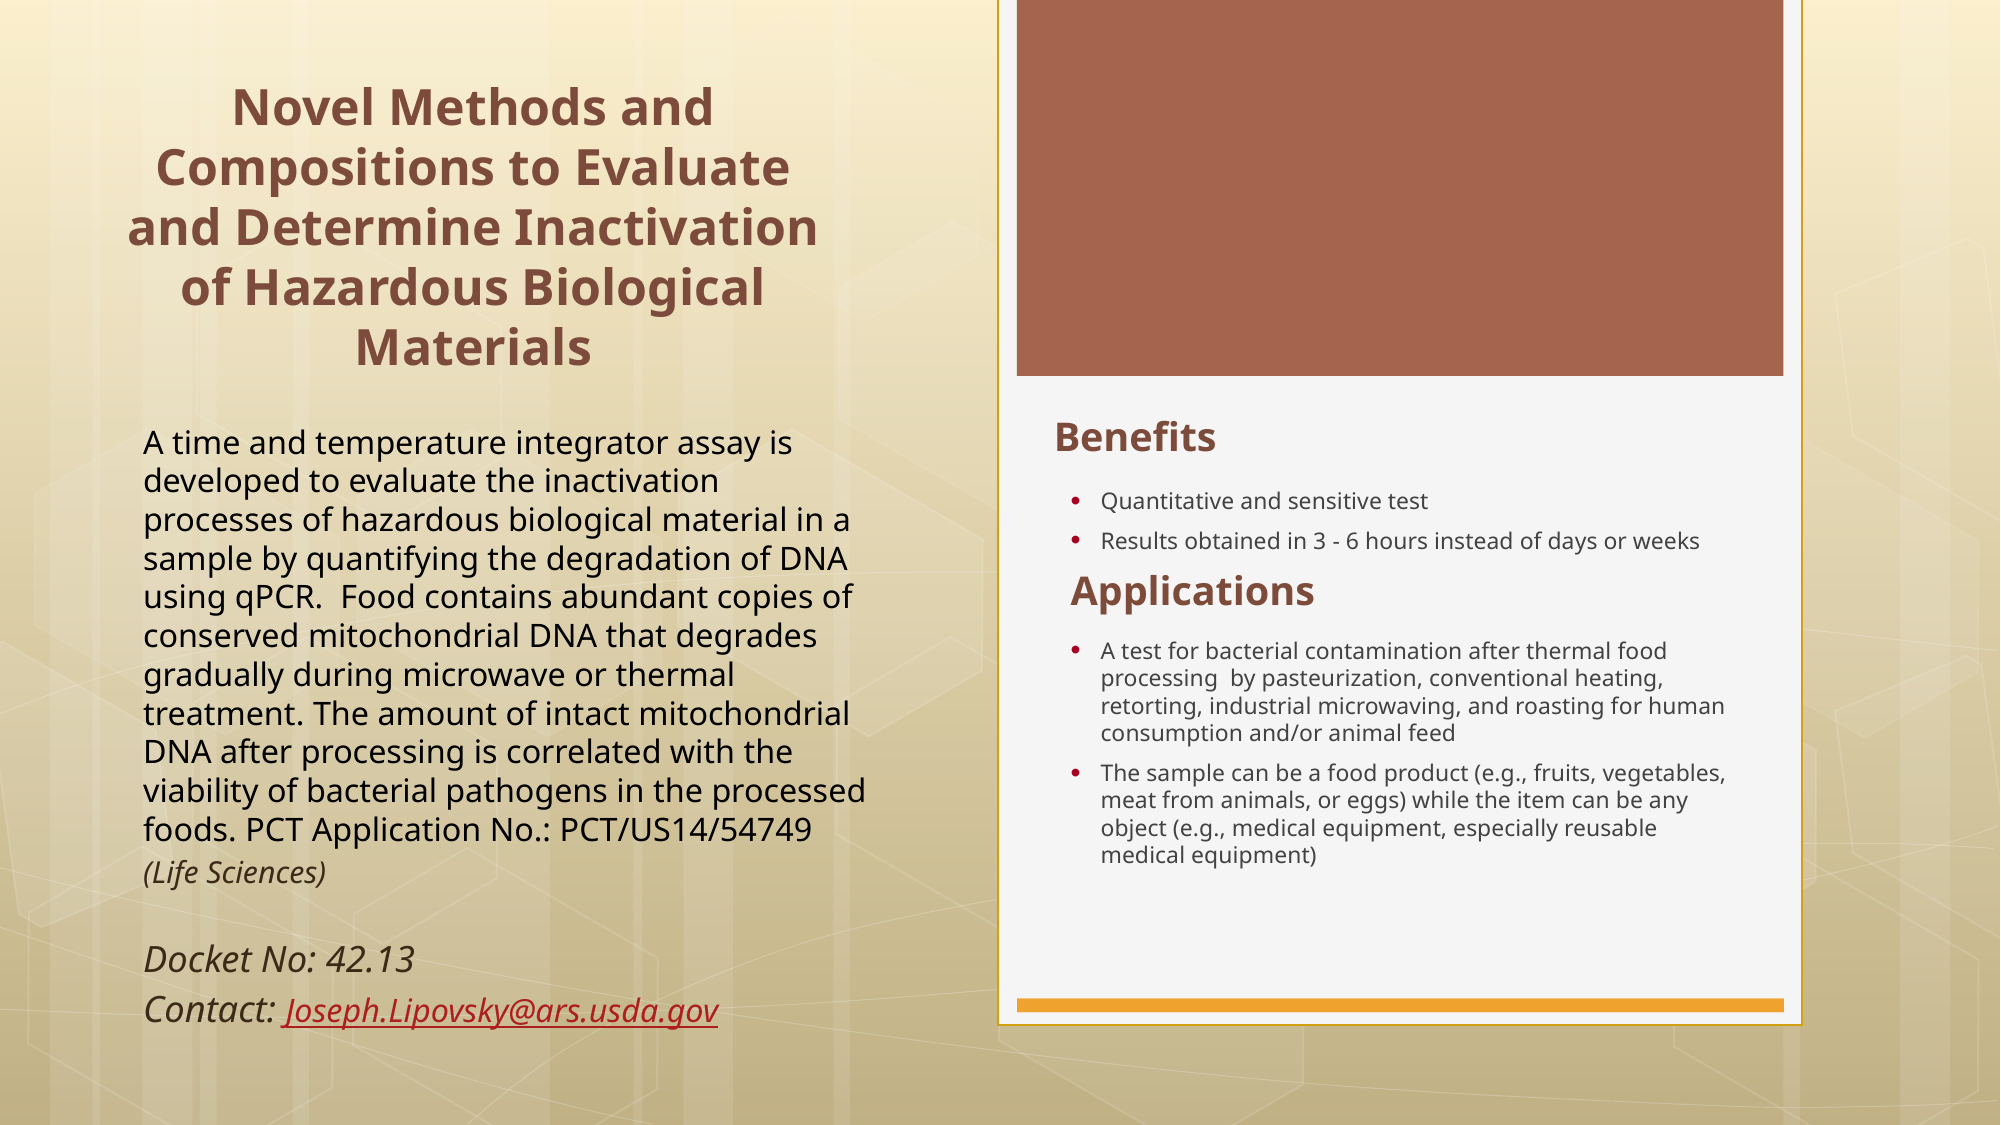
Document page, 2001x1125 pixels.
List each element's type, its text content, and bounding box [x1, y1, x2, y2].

title Novel Methods and Compositions to Evaluate and Determine Inactivation of Hazardous Biological Materials [111, 103, 836, 383]
text_box A time and temperature integrator assay is developed to evaluate the inactivation processes of hazardous biological material in a sample by quantifying the degradation of DNA using qPCR. Food contains abundant copies of conserved mitochondrial DNA that degrades gradually during microwave or thermal treatment. The amount of intact mitochondrial DNA after processing is correlated with the viability of bacterial pathogens in the processed foods. PCT Application No.: PCT/US14/54749 (Life Sciences) Docket No: 42.13 Contact: Joseph.Lipovsky@ars.usda.gov [128, 414, 883, 1079]
subtitle Benefits Quantitative and sensitive test Results obtained in 3 - 6 hours instead of days or weeks Applications A test for bacterial contamination after thermal food processing by pasteurization, conventional heating, retorting, industrial microwaving, and roasting for human consumption and/or animal feed The sample can be a food product (e.g., fruits, vegetables, meat from animals, or eggs) while the item can be any object (e.g., medical equipment, especially reusable medical equipment) [1038, 403, 1763, 974]
